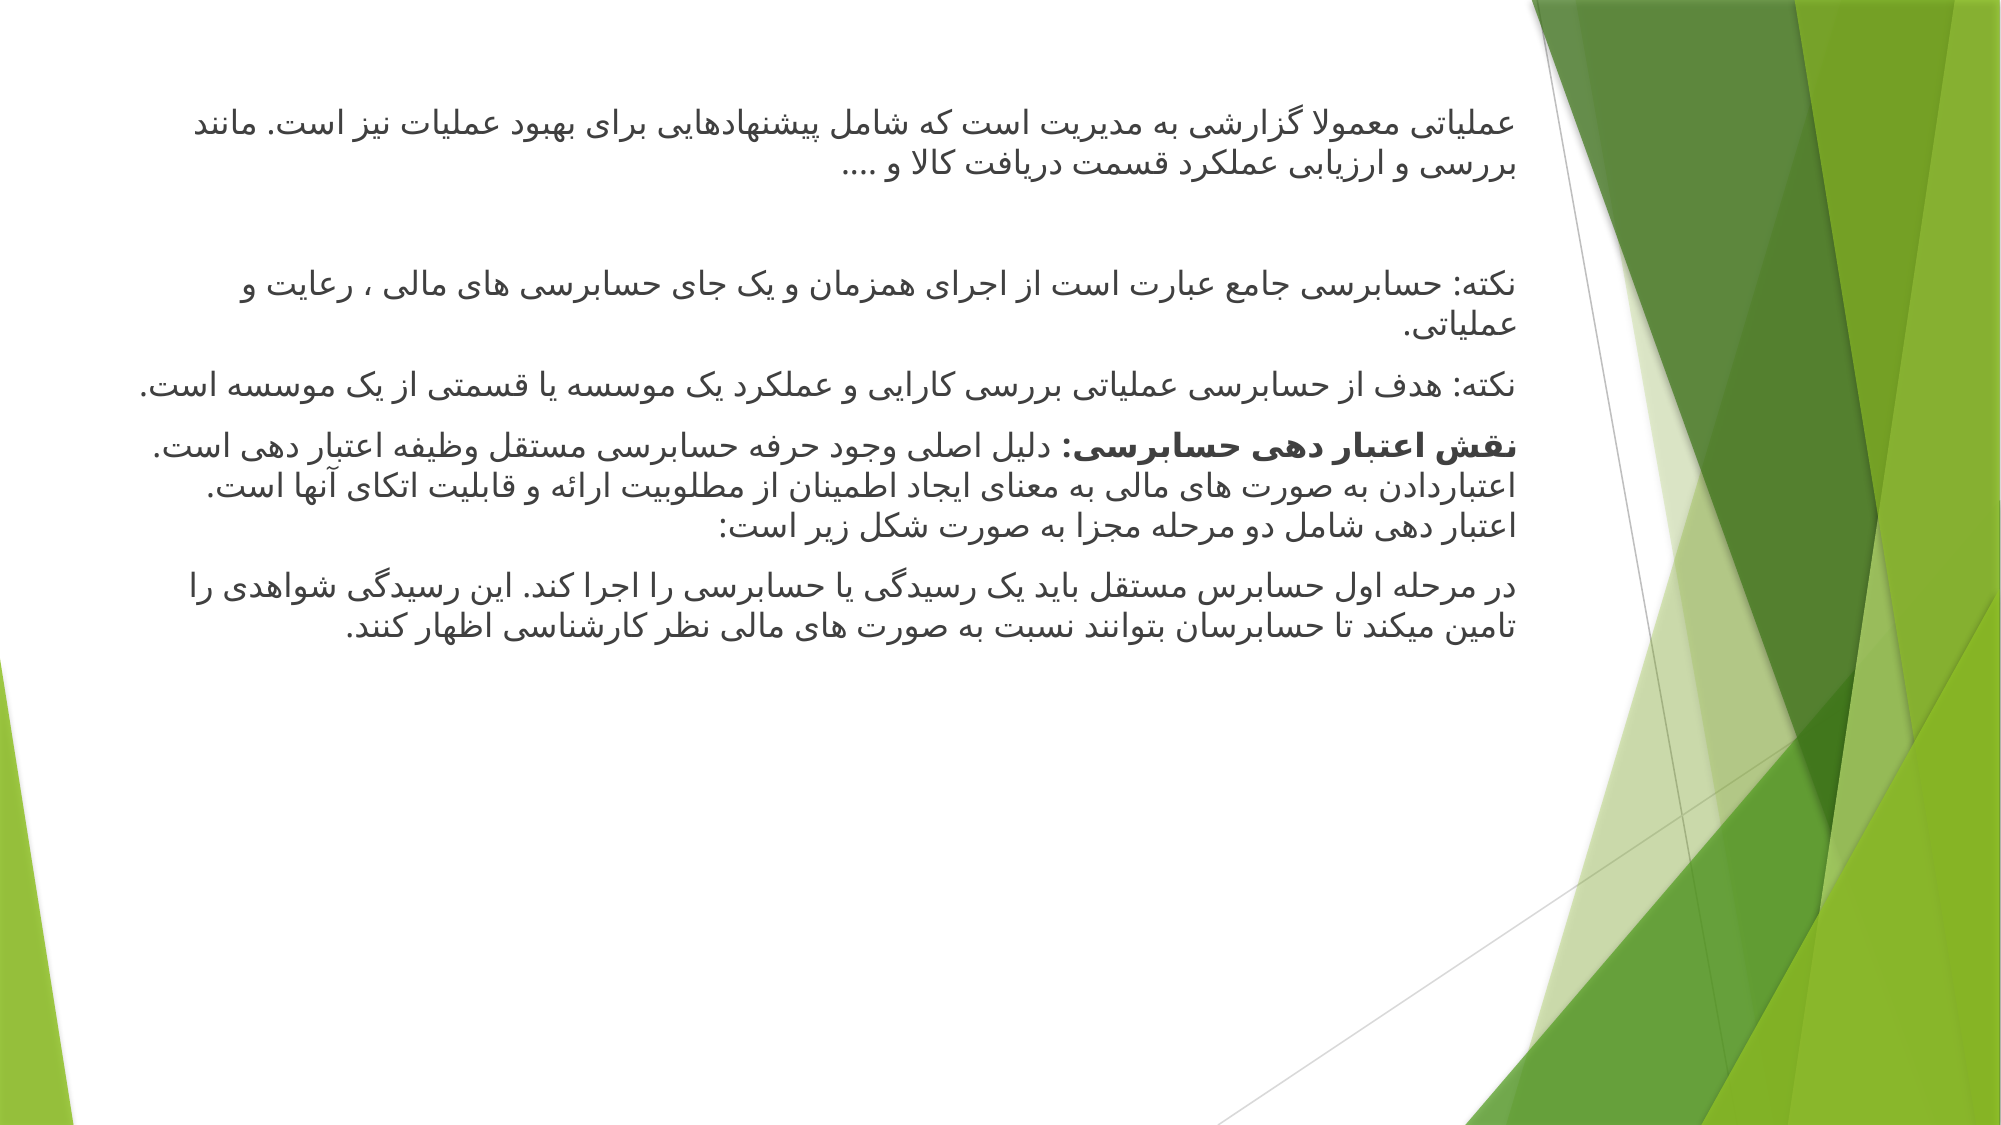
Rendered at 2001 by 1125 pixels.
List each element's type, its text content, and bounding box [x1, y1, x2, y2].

list عملیاتی معمولا گزارشی به مدیریت است که شامل پیشنهادهایی برای بهبود عملیات نیز است. مانند بررسی و ارزیابی عملکرد قسمت دریافت کالا و .... نکته: حسابرسی جامع عبارت است از اجرای همزمان و یک جای حسابرسی های مالی ، رعایت و عملیاتی. نکته: هدف از حسابرسی عملیاتی بررسی کارایی و عملکرد یک موسسه یا قسمتی از یک موسسه است. نقش اعتبار دهی حسابرسی: دلیل اصلی وجود حرفه حسابرسی مستقل وظیفه اعتبار دهی است. اعتباردادن به صورت های مالی به معنای ایجاد اطمینان از مطلوبیت ارائه و قابلیت اتکای آنها است. اعتبار دهی شامل دو مرحله مجزا به صورت شکل زیر است: در مرحله اول حسابرس مستقل باید یک رسیدگی یا حسابرسی را اجرا کند. این رسیدگی شواهدی را تامین میکند تا حسابرسان بتوانند نسبت به صورت های مالی نظر کارشناسی اظهار کنند. [123, 93, 1534, 1000]
